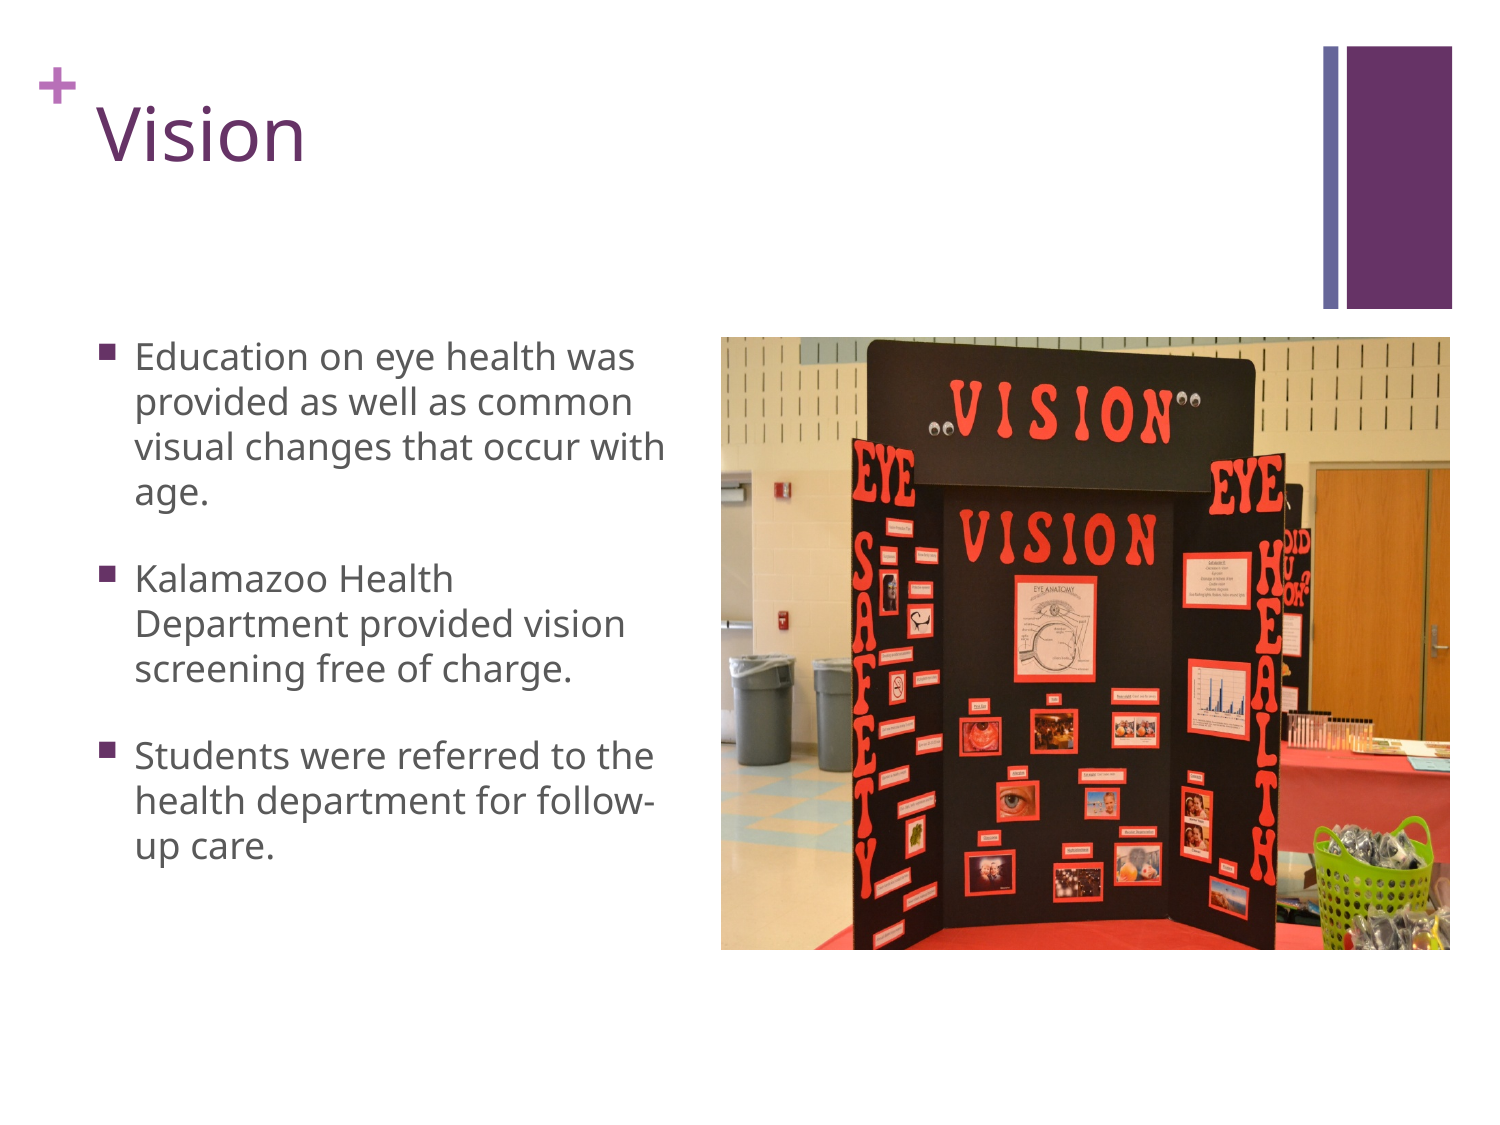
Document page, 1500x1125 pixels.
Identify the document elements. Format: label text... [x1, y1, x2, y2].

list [721, 336, 1451, 951]
title Vision [81, 79, 1322, 263]
list Education on eye health was provided as well as common visual changes that occur with age. Kalamazoo Health Department provided vision screening free of charge. Students were referred to the health department for follow-up care. [81, 325, 682, 1005]
